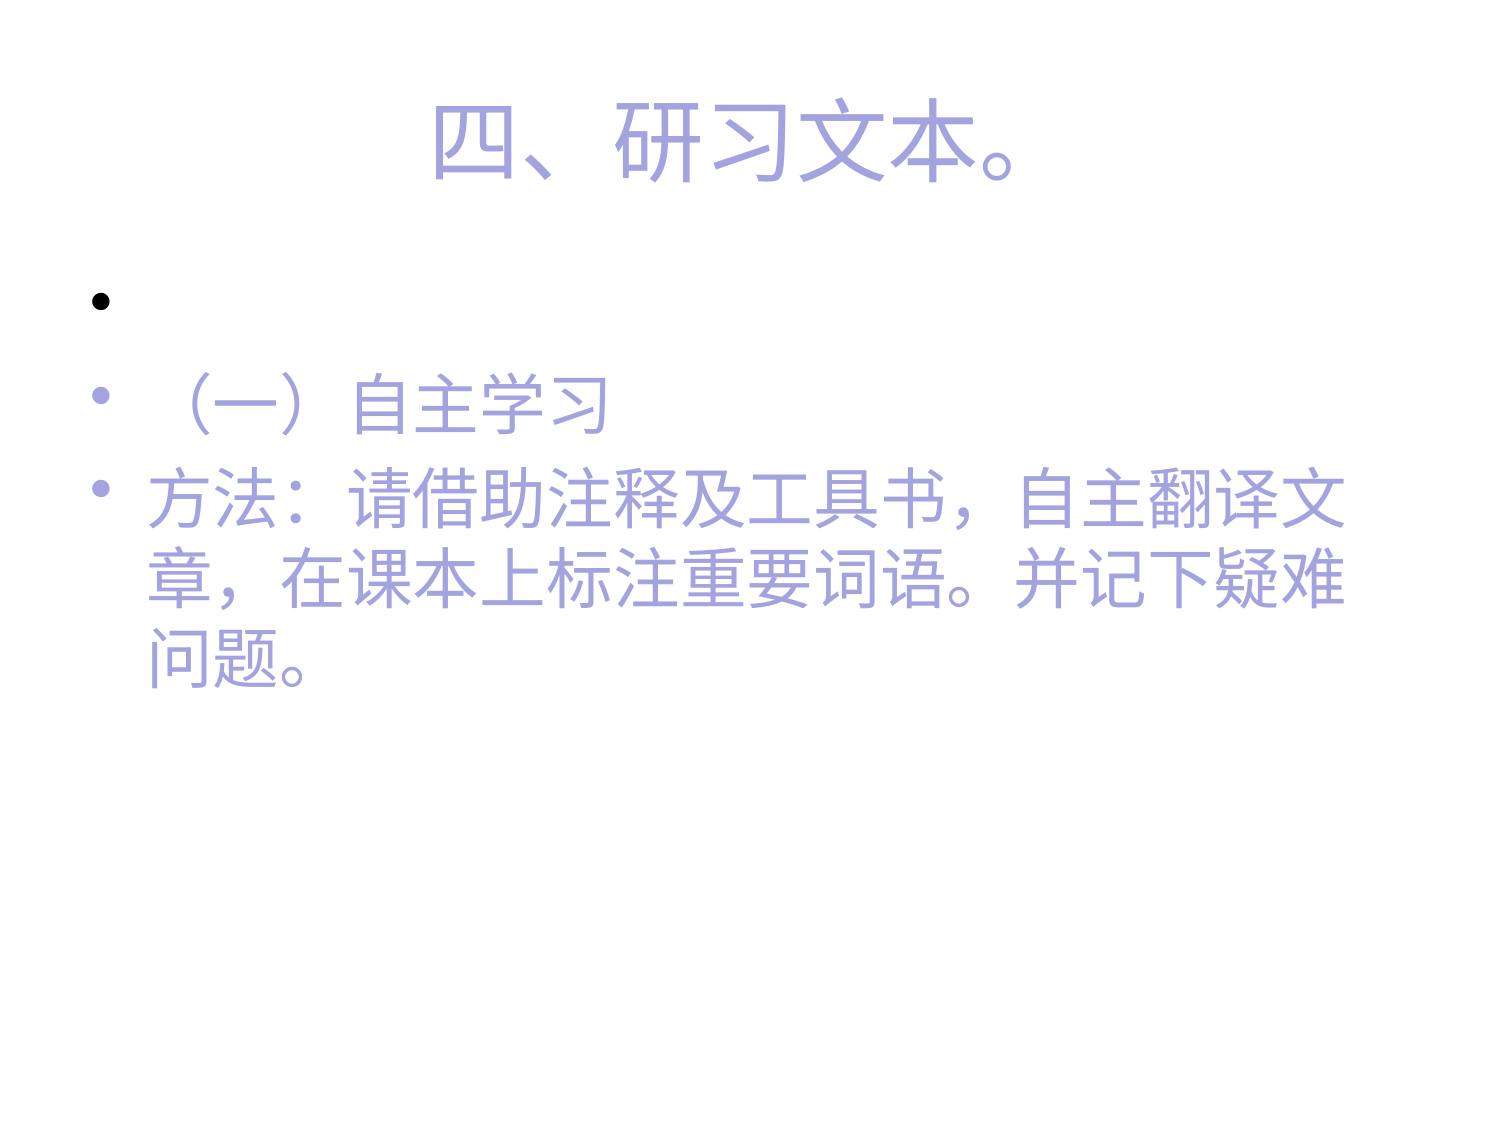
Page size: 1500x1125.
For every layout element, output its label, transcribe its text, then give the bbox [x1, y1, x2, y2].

title 四、研习文本。 [74, 44, 1426, 233]
list （一）自主学习 方法：请借助注释及工具书，自主翻译文章，在课本上标注重要词语。并记下疑难问题。 [74, 262, 1426, 1006]
